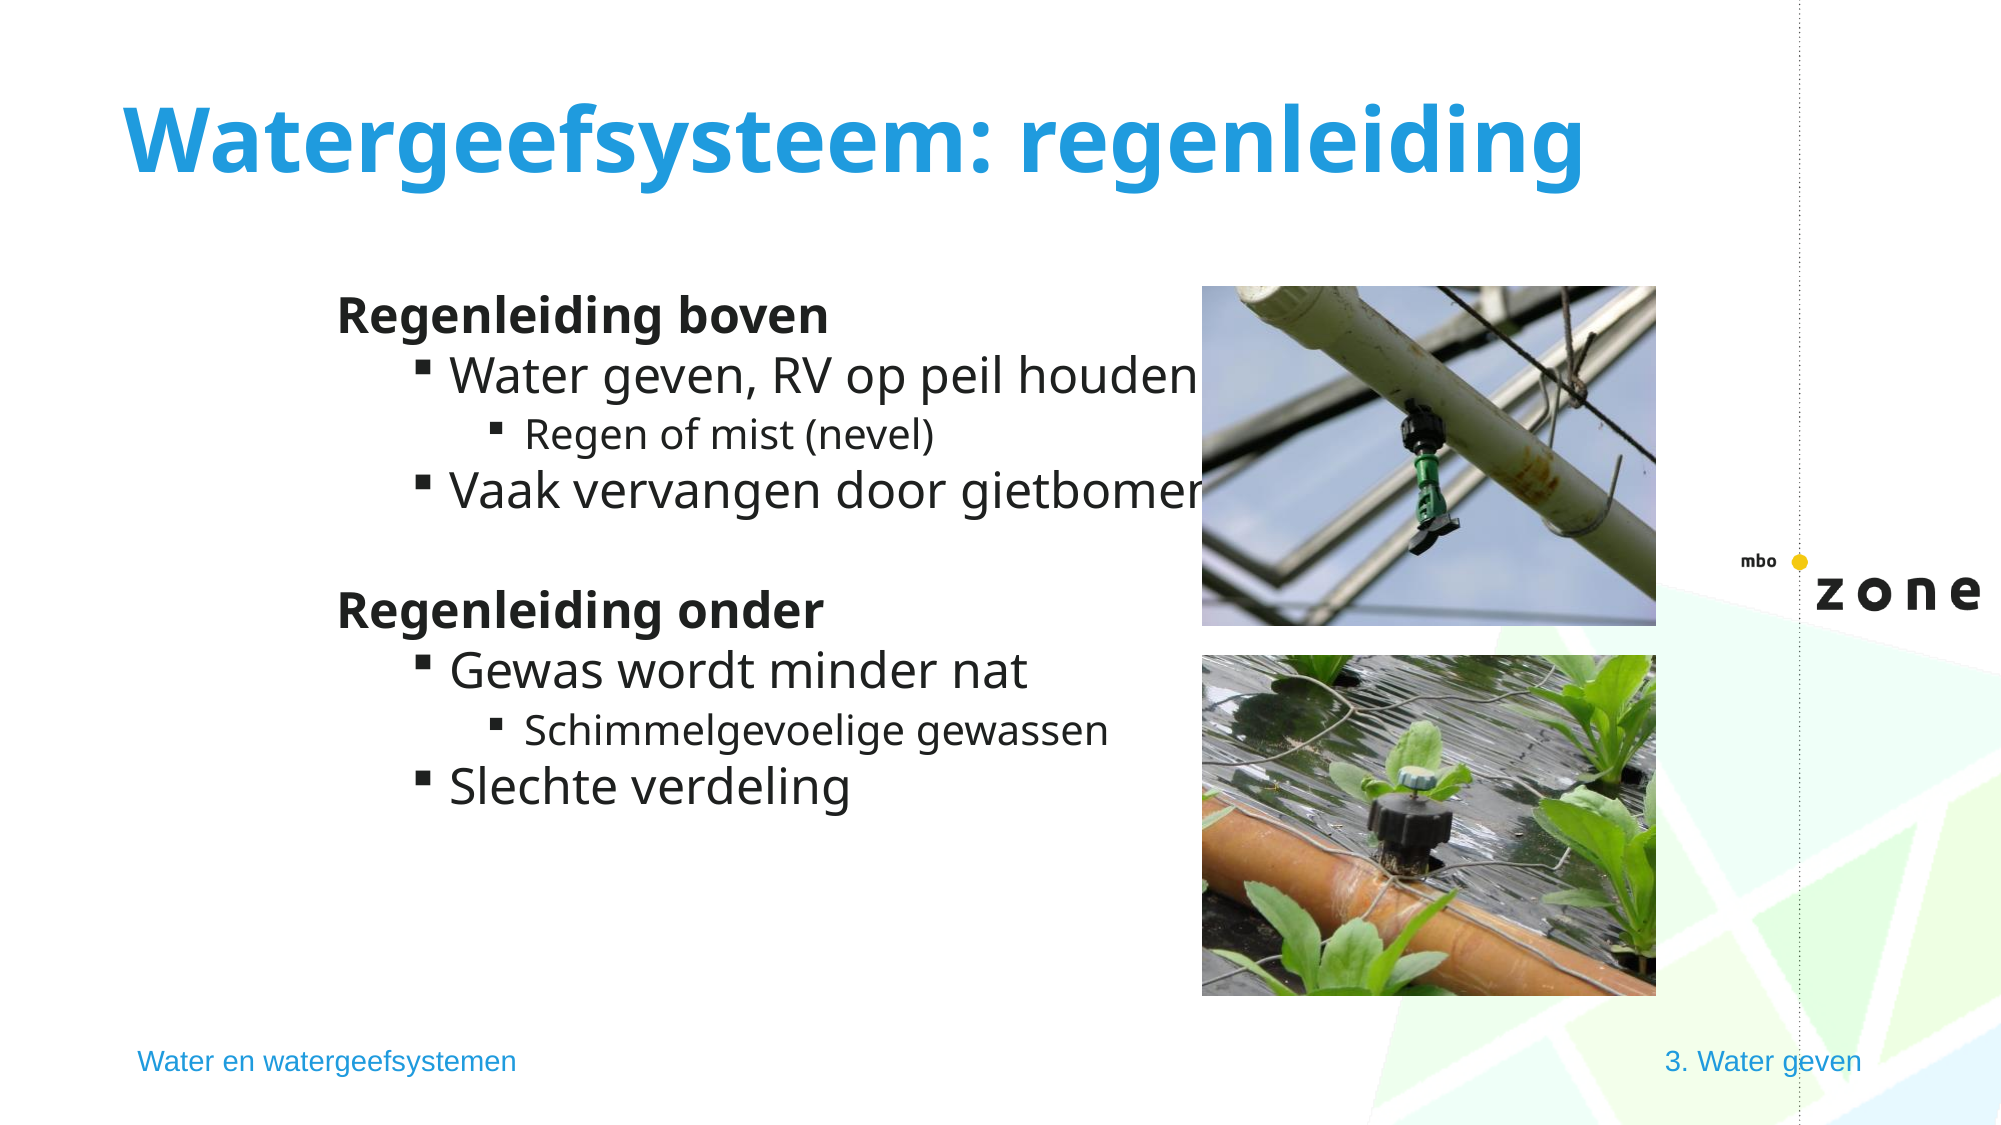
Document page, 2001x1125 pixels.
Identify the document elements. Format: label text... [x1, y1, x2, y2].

list 3. Water geven [1412, 1042, 1863, 1103]
list Water en watergeefsystemen [137, 1042, 639, 1103]
title Watergeefsysteem: regenleiding [124, 94, 1607, 272]
list Regenleiding boven Water geven, RV op peil houden Regen of mist (nevel) Vaak vervangen door gietbomen Regenleiding onder Gewas wordt minder nat Schimmelgevoelige gewassen Slechte verdeling [336, 283, 1607, 998]
picture [1202, 0, 2001, 1125]
